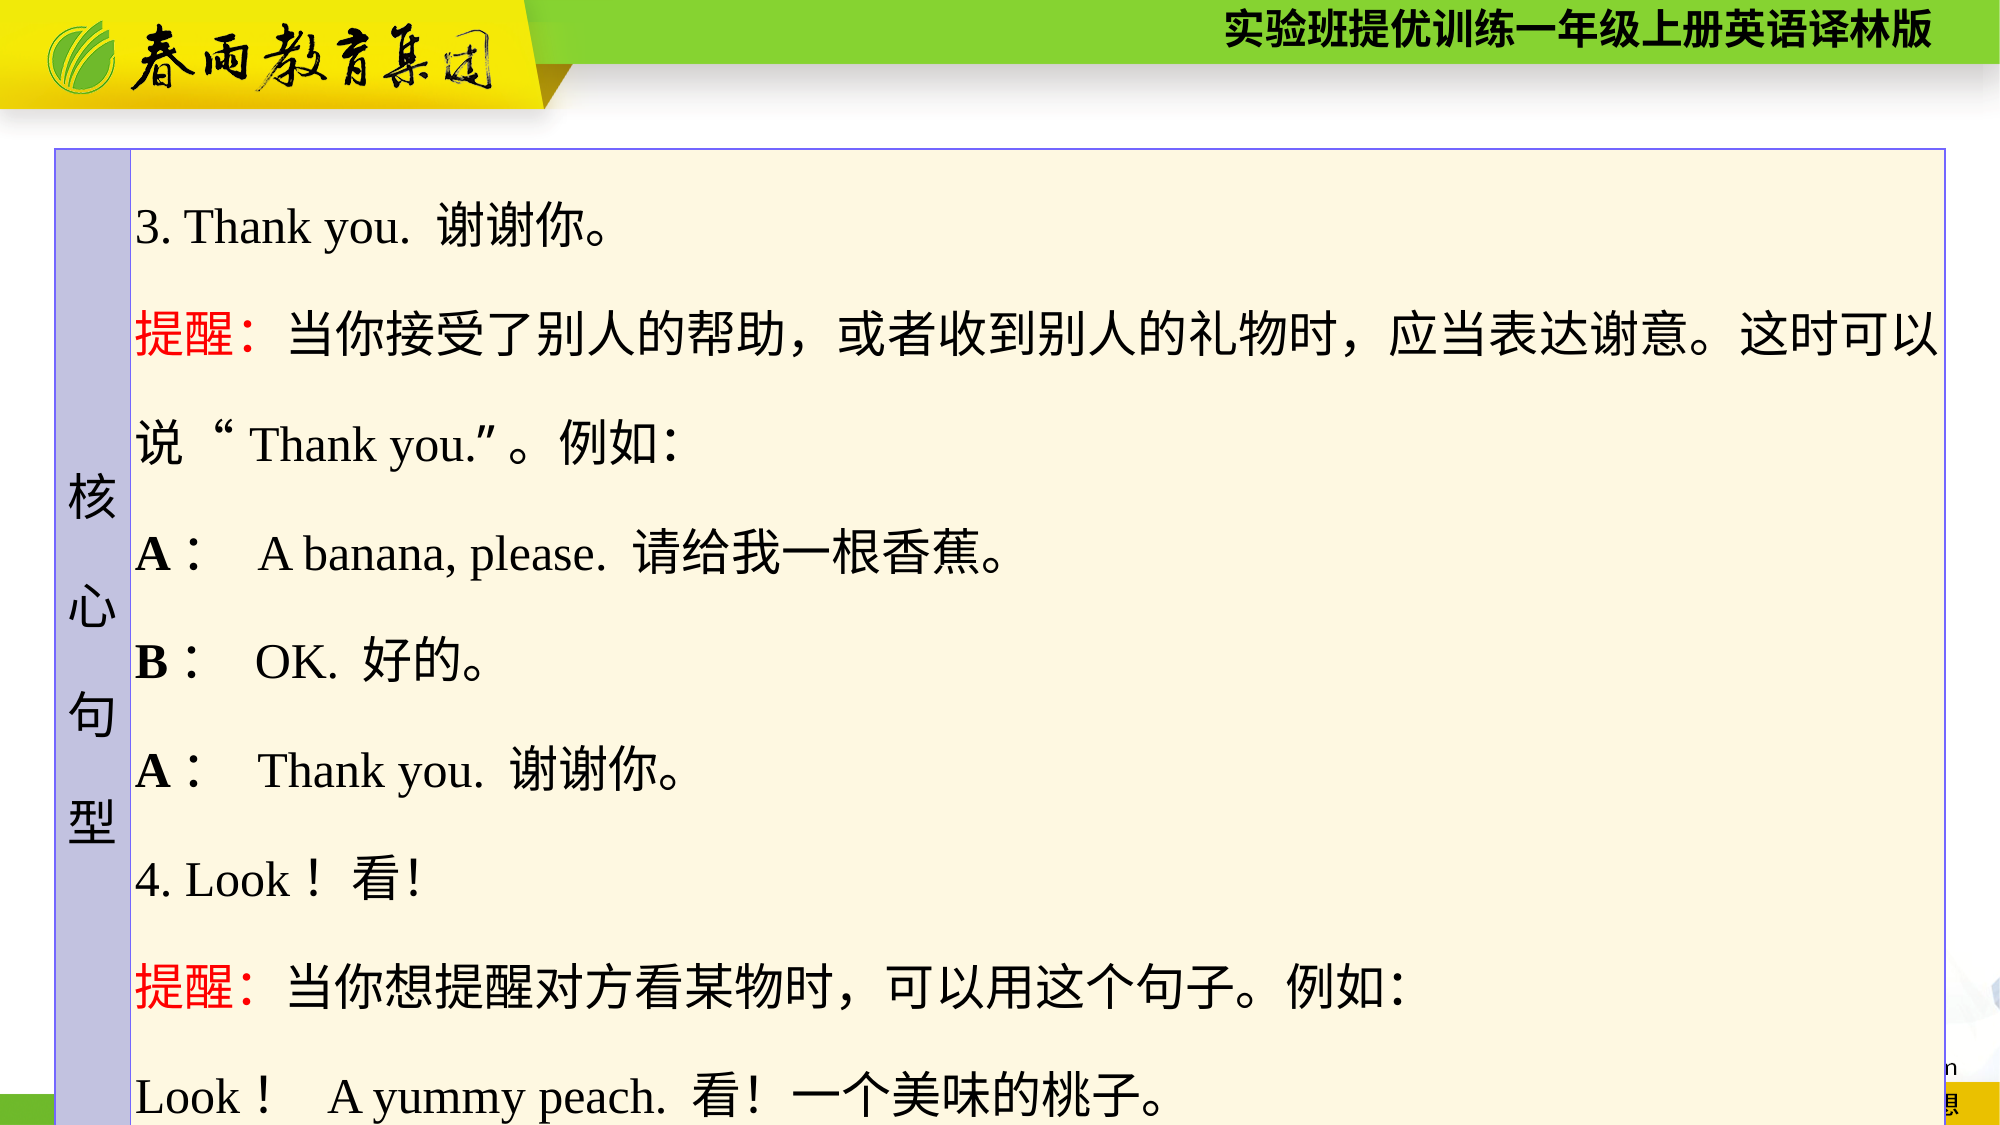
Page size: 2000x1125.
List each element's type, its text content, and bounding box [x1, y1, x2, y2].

table_header 核 心 句 型 [56, 150, 130, 1125]
picture [0, 0, 2000, 1125]
table_header 3. Thank you. 谢谢你。 提醒：当你接受了别人的帮助，或者收到别人的礼物时，应当表达谢意。这时可以说“Thank you.”。例如： A： A banana, please. 请给我一根香蕉。 B： OK. 好的。 A： Thank you. 谢谢你。 4. Look！看！ 提醒：当你想提醒对方看某物时，可以用这个句子。例如： Look！ A yummy peach. 看！一个美味的桃子。 [131, 150, 1944, 1125]
